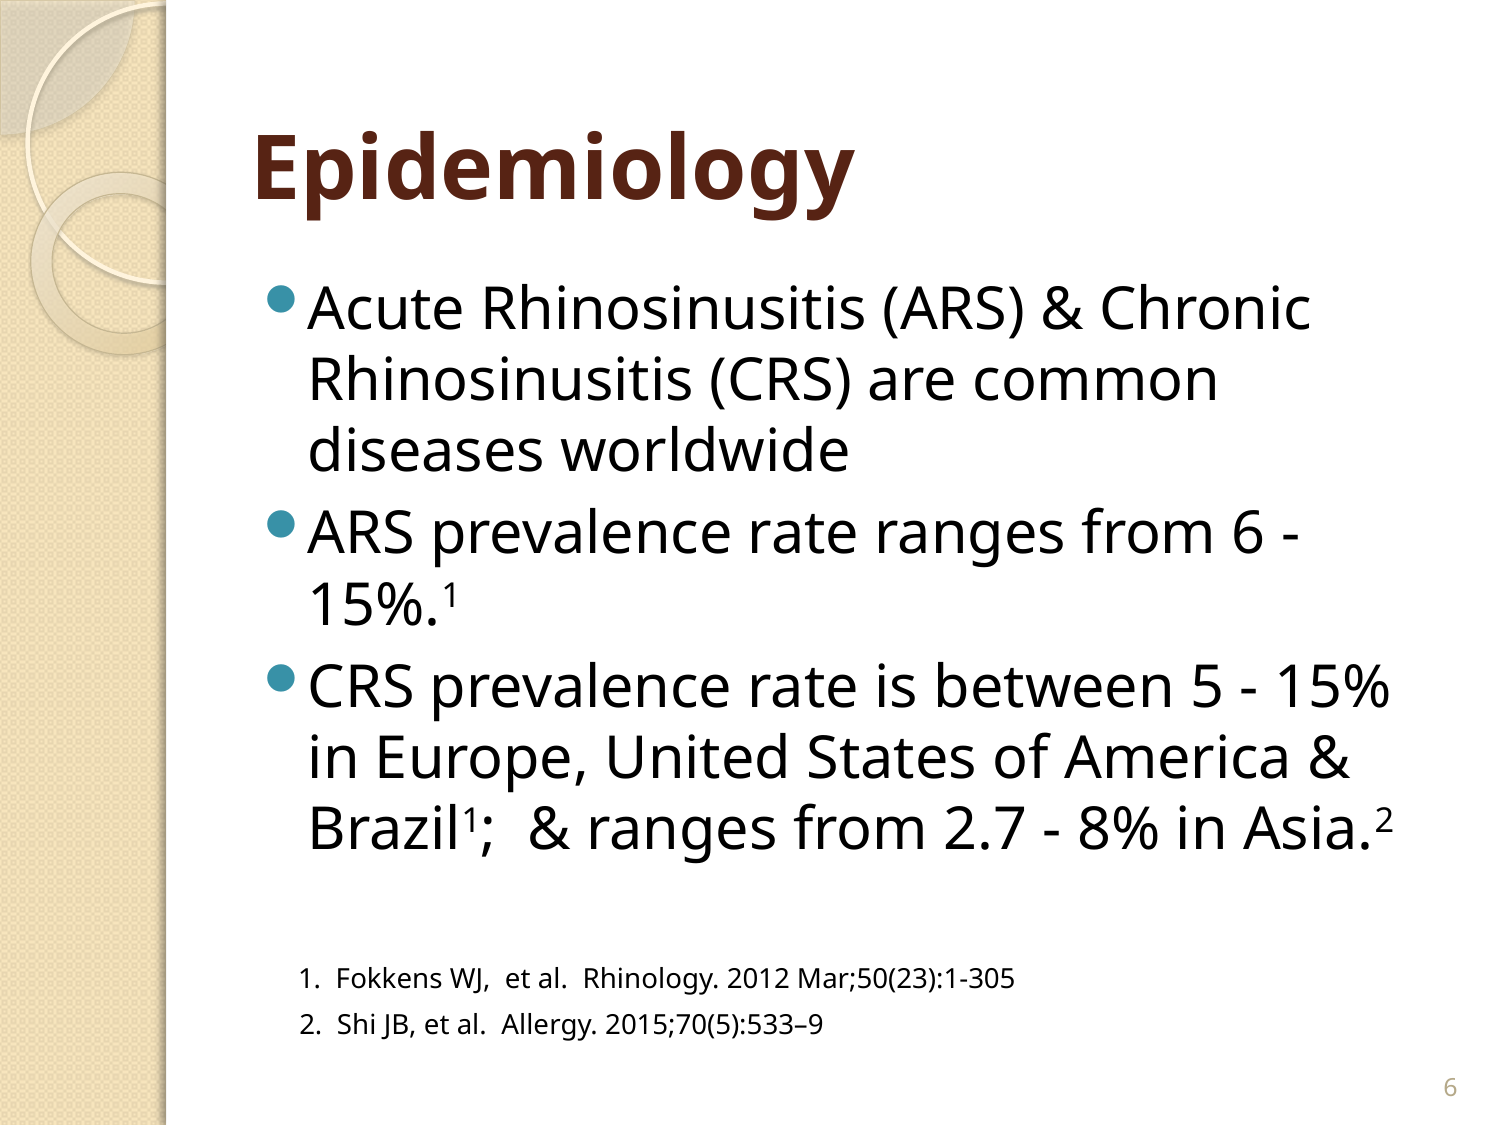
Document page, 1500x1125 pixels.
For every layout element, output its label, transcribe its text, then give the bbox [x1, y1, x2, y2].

list Acute Rhinosinusitis (ARS) & Chronic Rhinosinusitis (CRS) are common diseases worldwide ARS prevalence rate ranges from 6 - 15%.1 CRS prevalence rate is between 5 - 15% in Europe, United States of America & Brazil1; & ranges from 2.7 - 8% in Asia.2 1. Fokkens WJ, et al. Rhinology. 2012 Mar;50(23):1-305 2. Shi JB, et al. Allergy. 2015;70(5):533–9 [235, 262, 1466, 1050]
slide_number 6 [1413, 1034, 1488, 1113]
title Epidemiology [235, 70, 1466, 258]
